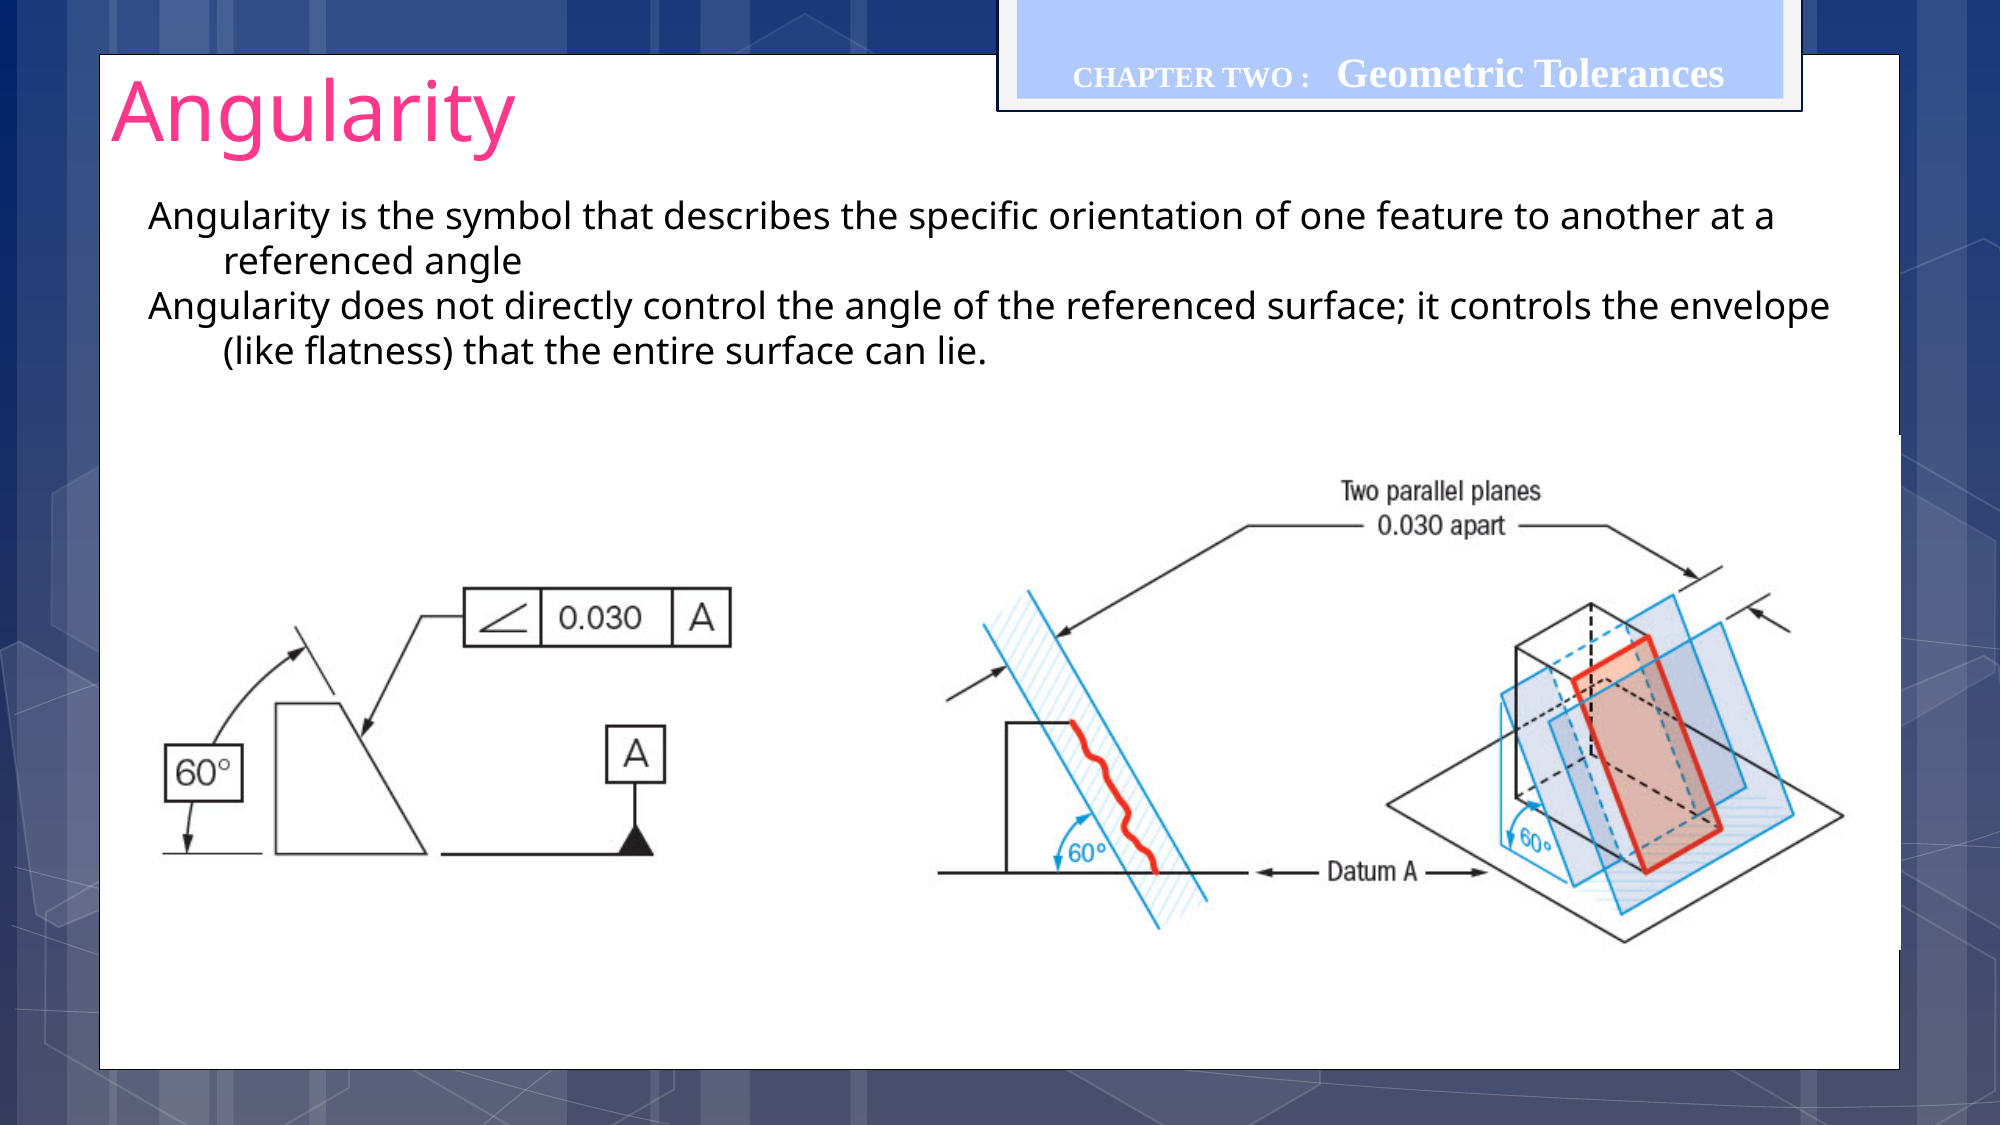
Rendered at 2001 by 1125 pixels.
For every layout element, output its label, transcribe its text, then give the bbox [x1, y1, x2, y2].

picture [890, 434, 1901, 950]
title Angularity [96, 0, 1634, 166]
picture [133, 462, 815, 923]
text_box CHAPTER TWO : Geometric Tolerances [940, 0, 1858, 110]
text_box Angularity is the symbol that describes the specific orientation of one feature to another at a referenced angle Angularity does not directly control the angle of the referenced surface; it controls the envelope (like flatness) that the entire surface can lie. [133, 184, 1869, 380]
